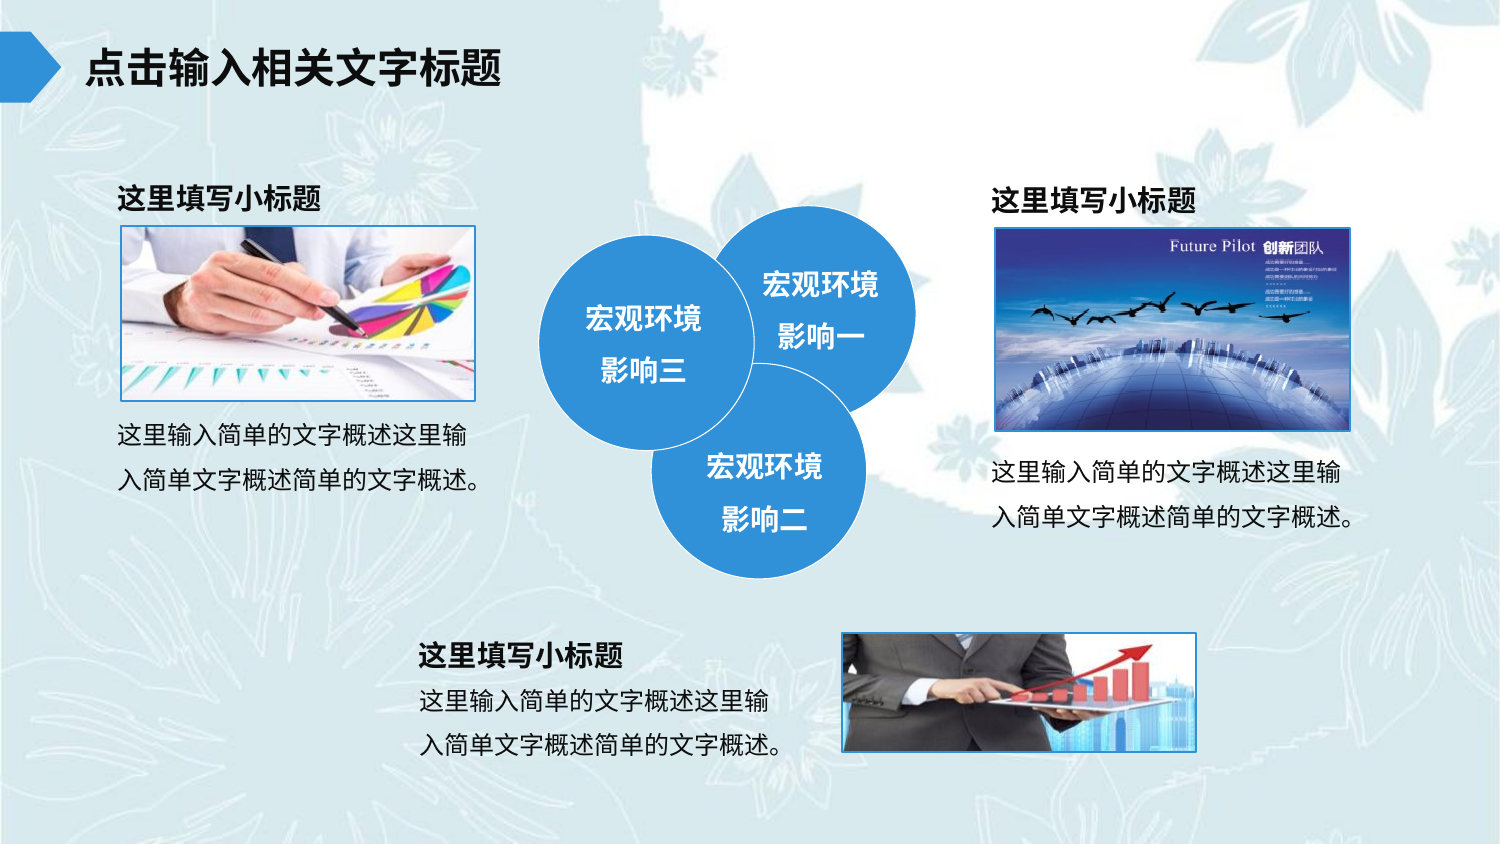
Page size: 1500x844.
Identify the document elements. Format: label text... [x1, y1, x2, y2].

text_box 这里填写小标题 [971, 173, 1279, 228]
text_box 这里输入简单的文字概述这里输入简单文字概述简单的文字概述。 [97, 394, 490, 505]
text_box 这里填写小标题 [398, 629, 691, 683]
text_box 宏观环境 影响一 [747, 241, 895, 361]
text_box 宏观环境 影响三 [570, 275, 718, 395]
text_box [0, 29, 63, 105]
text_box [840, 631, 1199, 754]
text_box [993, 226, 1352, 434]
text_box [649, 361, 869, 581]
picture [0, 0, 1500, 844]
text_box [119, 224, 478, 403]
text_box 这里输入简单的文字概述这里输入简单文字概述简单的文字概述。 [399, 660, 793, 770]
text_box 宏观环境 影响二 [691, 423, 839, 544]
text_box 这里输入简单的文字概述这里输入简单文字概述简单的文字概述。 [971, 431, 1365, 542]
text_box 点击输入相关文字标题 [70, 34, 518, 100]
text_box [714, 203, 891, 296]
text_box 这里填写小标题 [97, 171, 405, 226]
text_box [772, 245, 919, 414]
text_box [536, 232, 757, 453]
